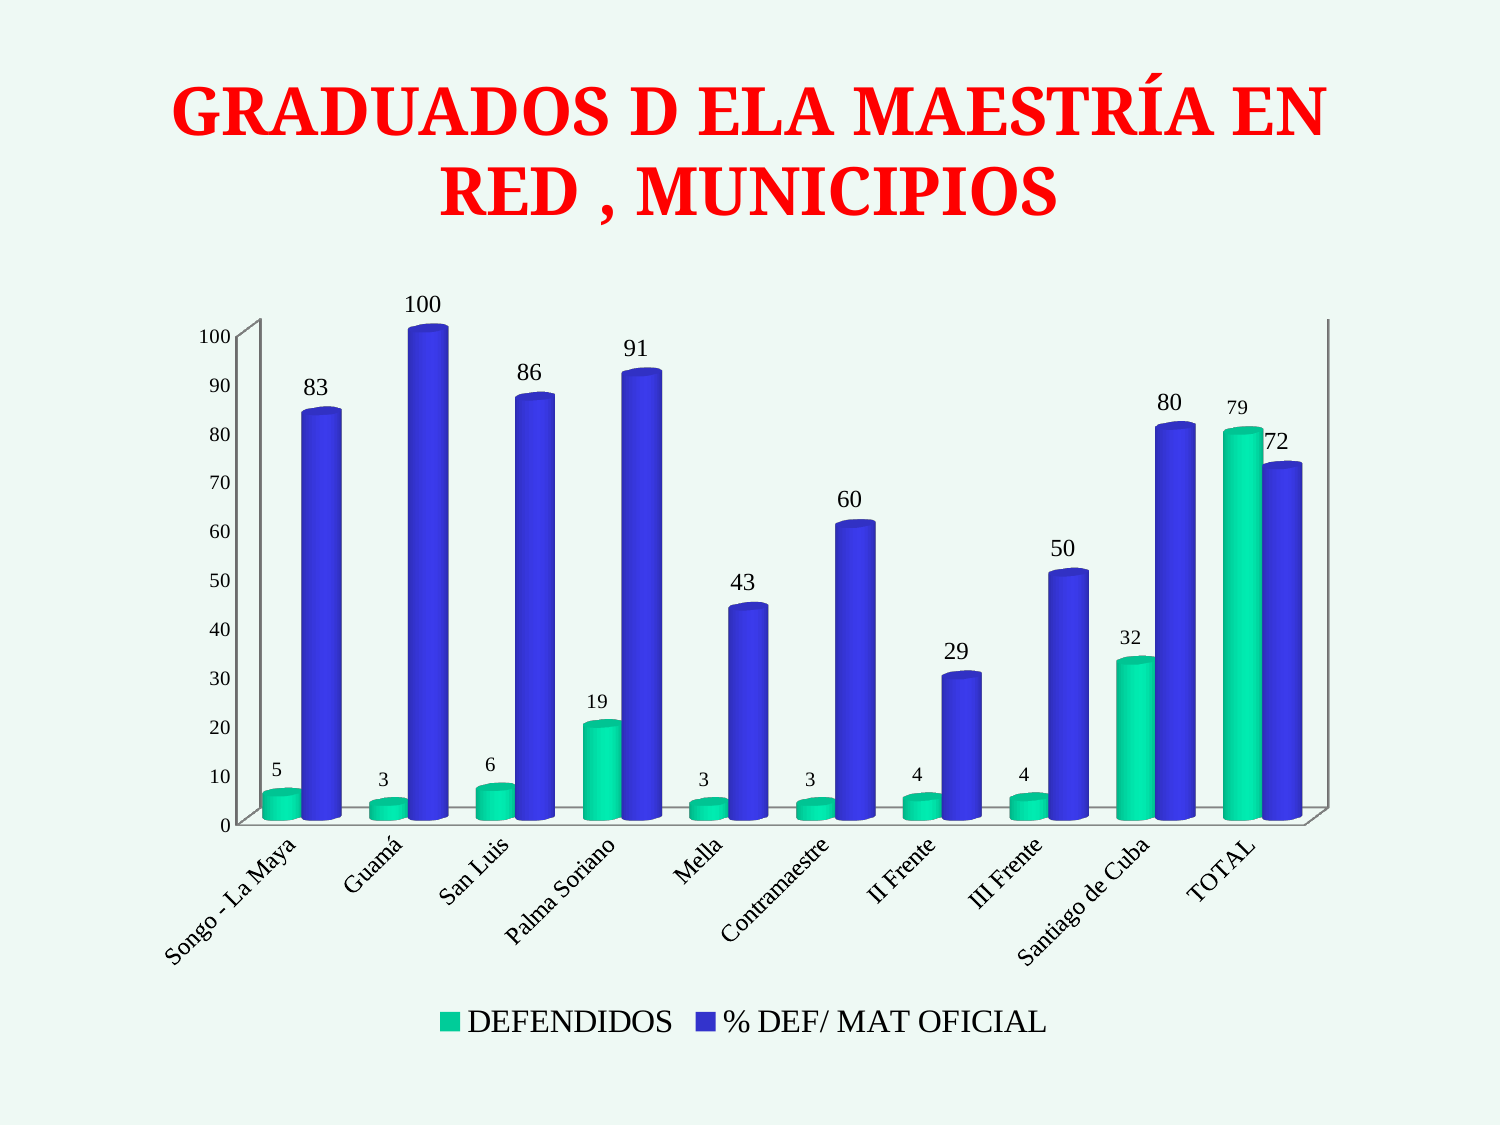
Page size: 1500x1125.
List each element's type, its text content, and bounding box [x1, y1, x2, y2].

chart [123, 290, 1365, 1047]
title GRADUADOS D ELA MAESTRÍA EN RED , MUNICIPIOS [112, 54, 1388, 243]
